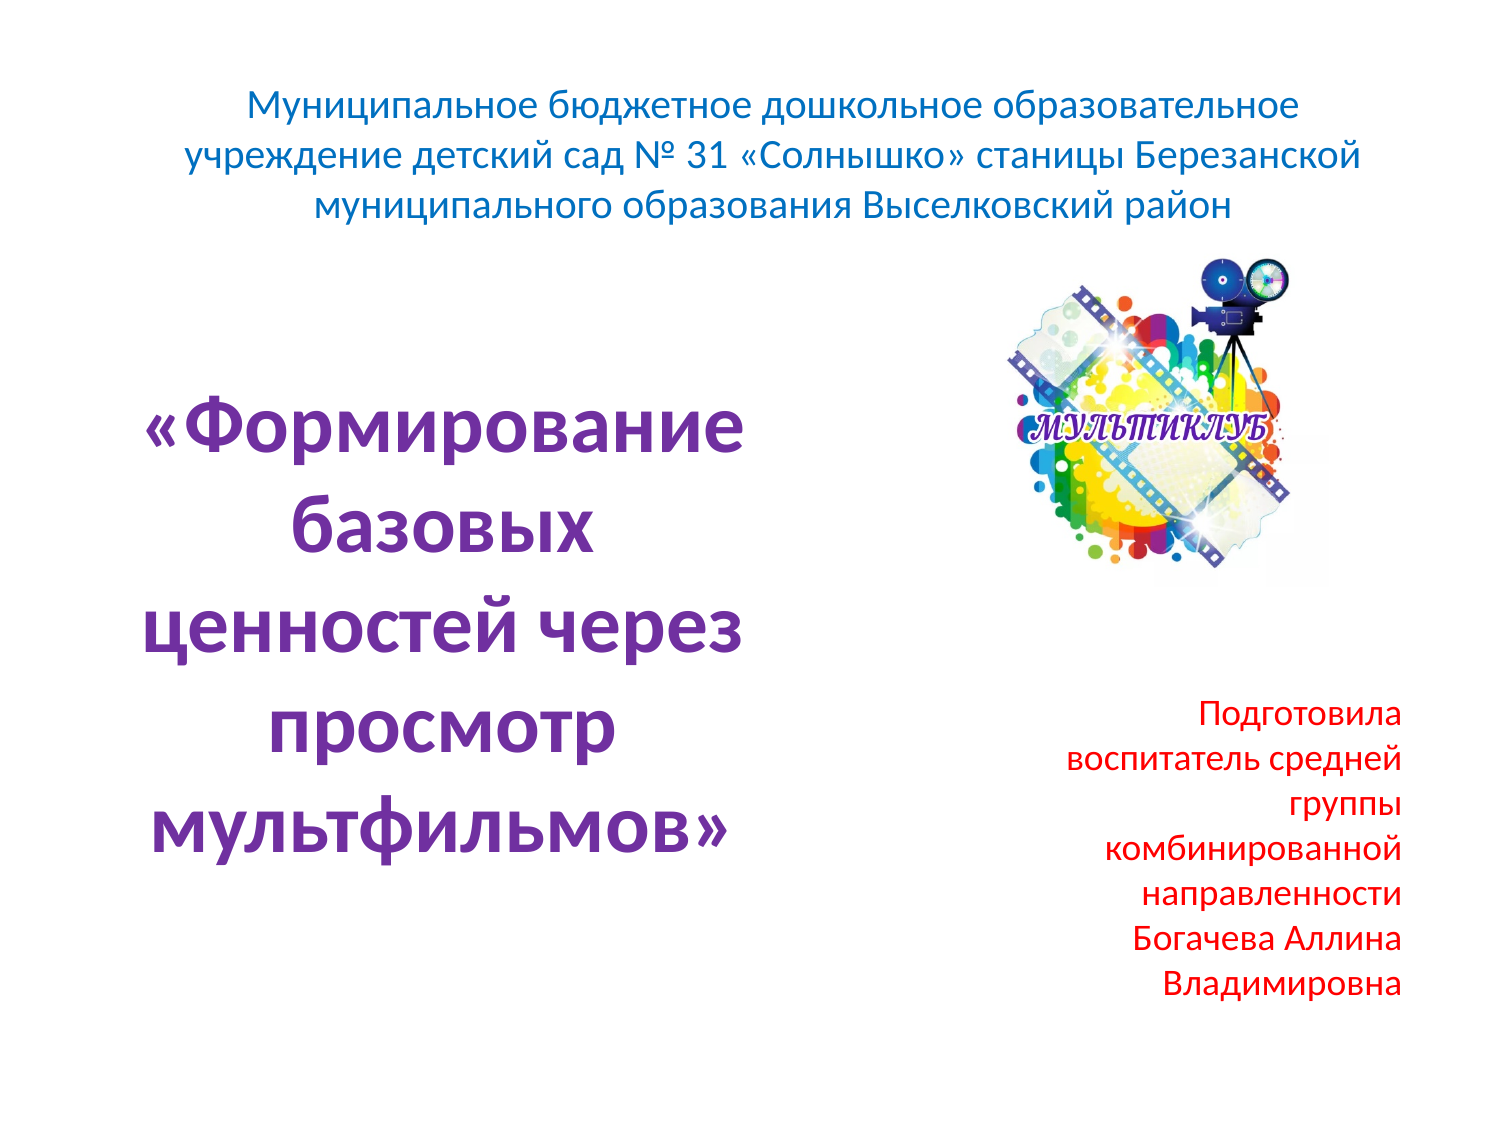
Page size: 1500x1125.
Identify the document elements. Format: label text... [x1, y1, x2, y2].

title Муниципальное бюджетное дошкольное образовательное учреждение детский сад № 31 «Солнышко» станицы Березанской муниципального образования Выселковский район [135, 30, 1411, 273]
subtitle «Формирование базовых ценностей через просмотр мультфильмов» [112, 361, 774, 1071]
text_box Подготовила воспитатель средней группы комбинированной направленности Богачева Аллина Владимировна [992, 680, 1418, 1011]
picture [974, 231, 1330, 587]
